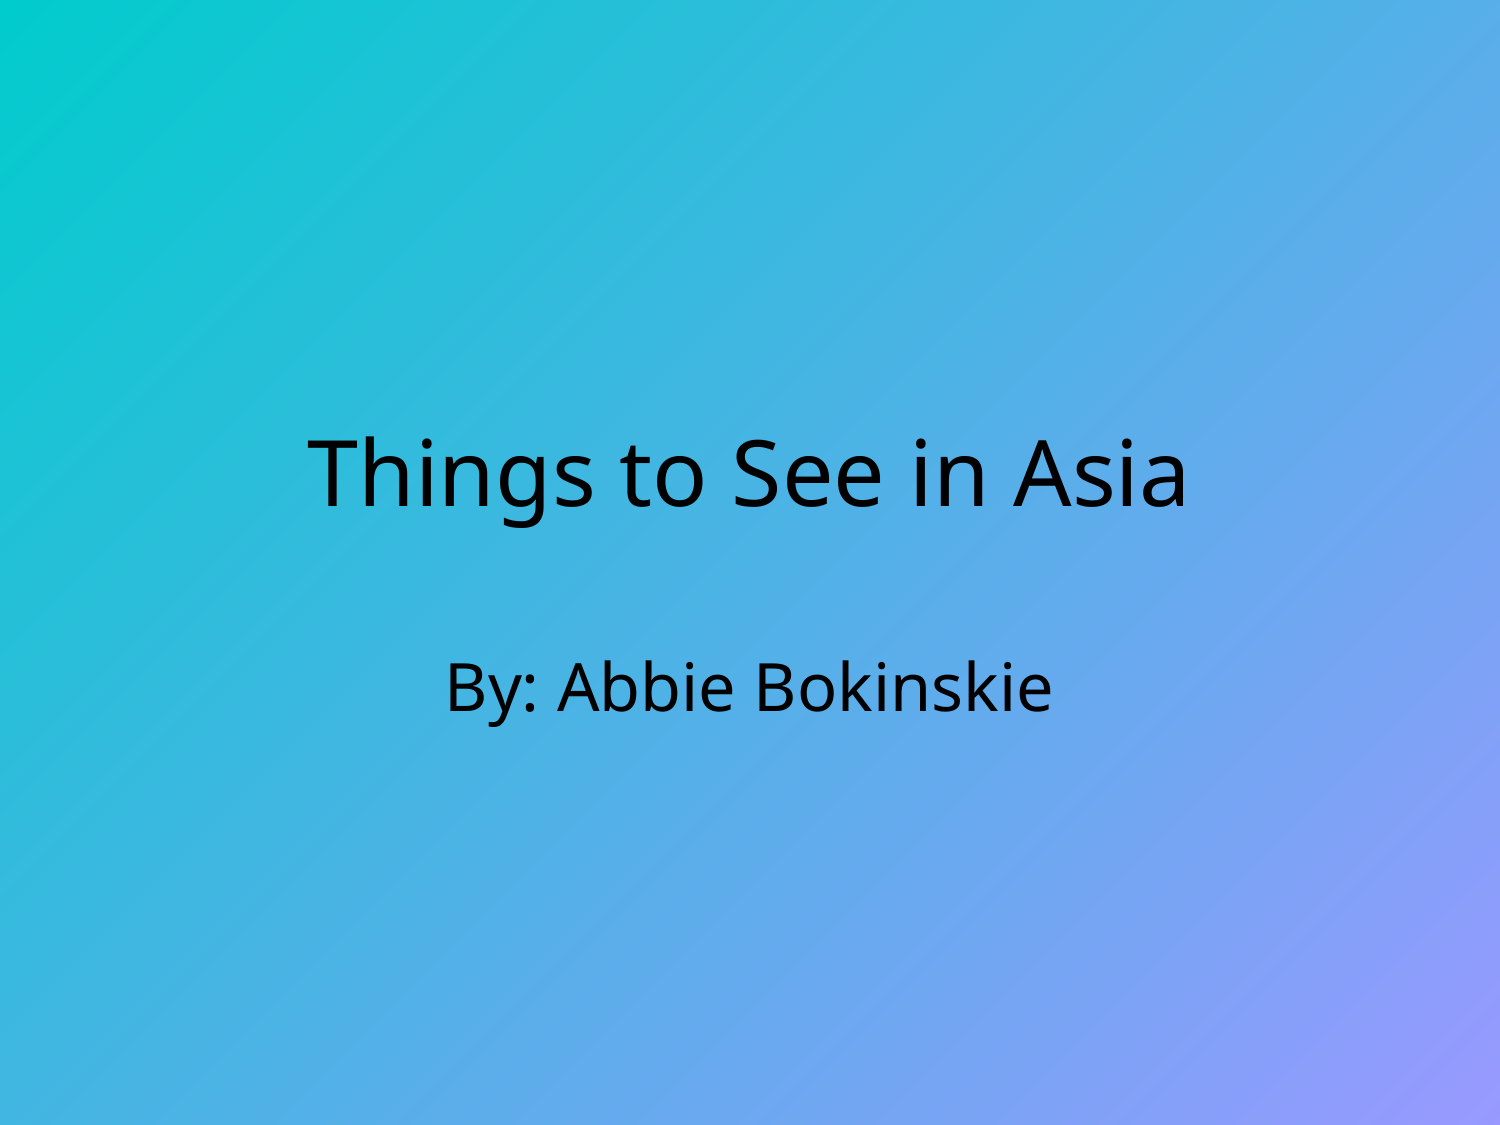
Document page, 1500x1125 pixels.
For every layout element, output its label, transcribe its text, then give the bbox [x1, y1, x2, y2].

title Things to See in Asia [112, 349, 1388, 591]
subtitle By: Abbie Bokinskie [225, 637, 1275, 925]
